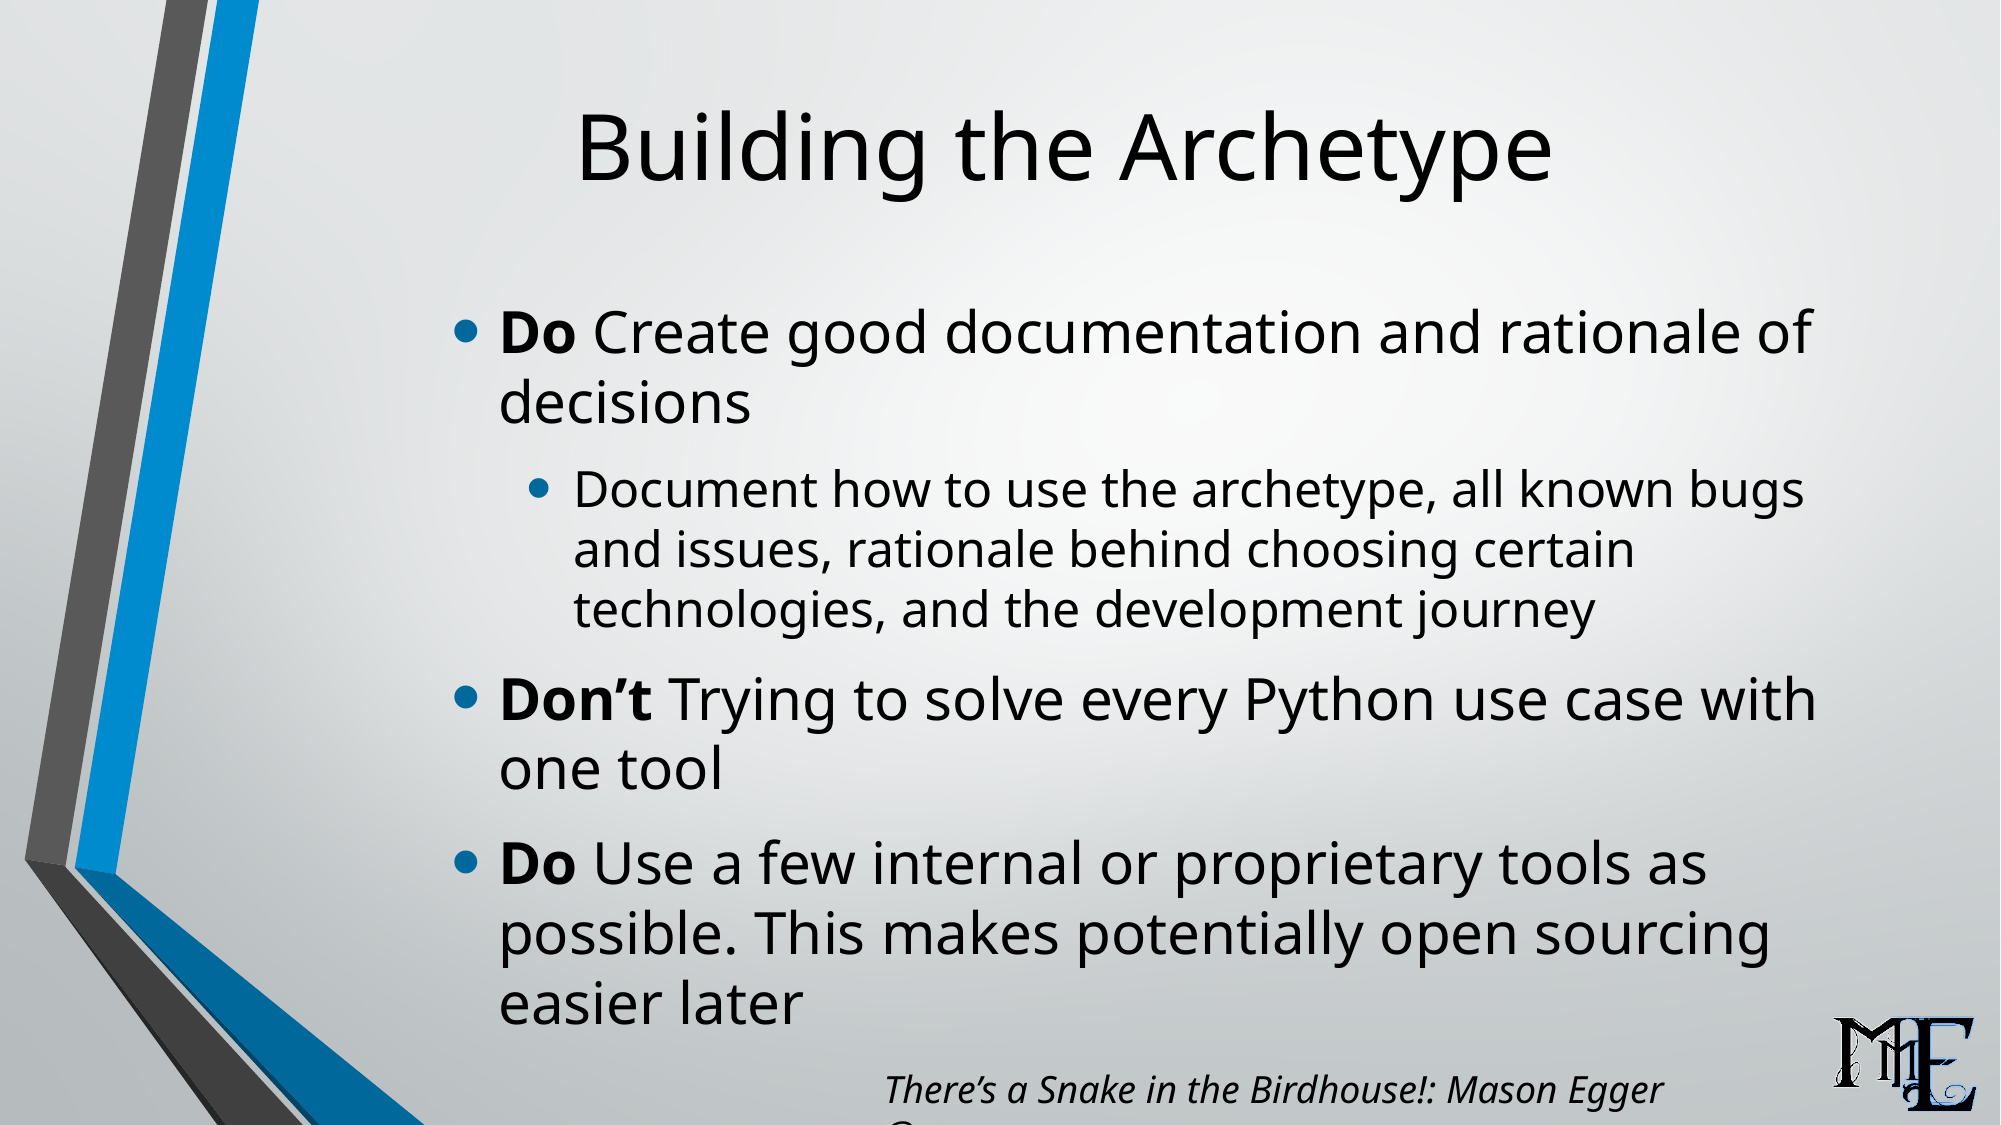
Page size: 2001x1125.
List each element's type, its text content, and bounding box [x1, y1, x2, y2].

picture [1786, 983, 2000, 1125]
text_box There’s a Snake in the Birdhouse!: Mason Egger @masonegger [868, 1058, 1786, 1125]
title Building the Archetype [243, 0, 1887, 288]
list Do Create good documentation and rationale of decisions Document how to use the archetype, all known bugs and issues, rationale behind choosing certain technologies, and the development journey Don’t Trying to solve every Python use case with one tool Do Use a few internal or proprietary tools as possible. This makes potentially open sourcing easier later [436, 287, 1887, 1070]
